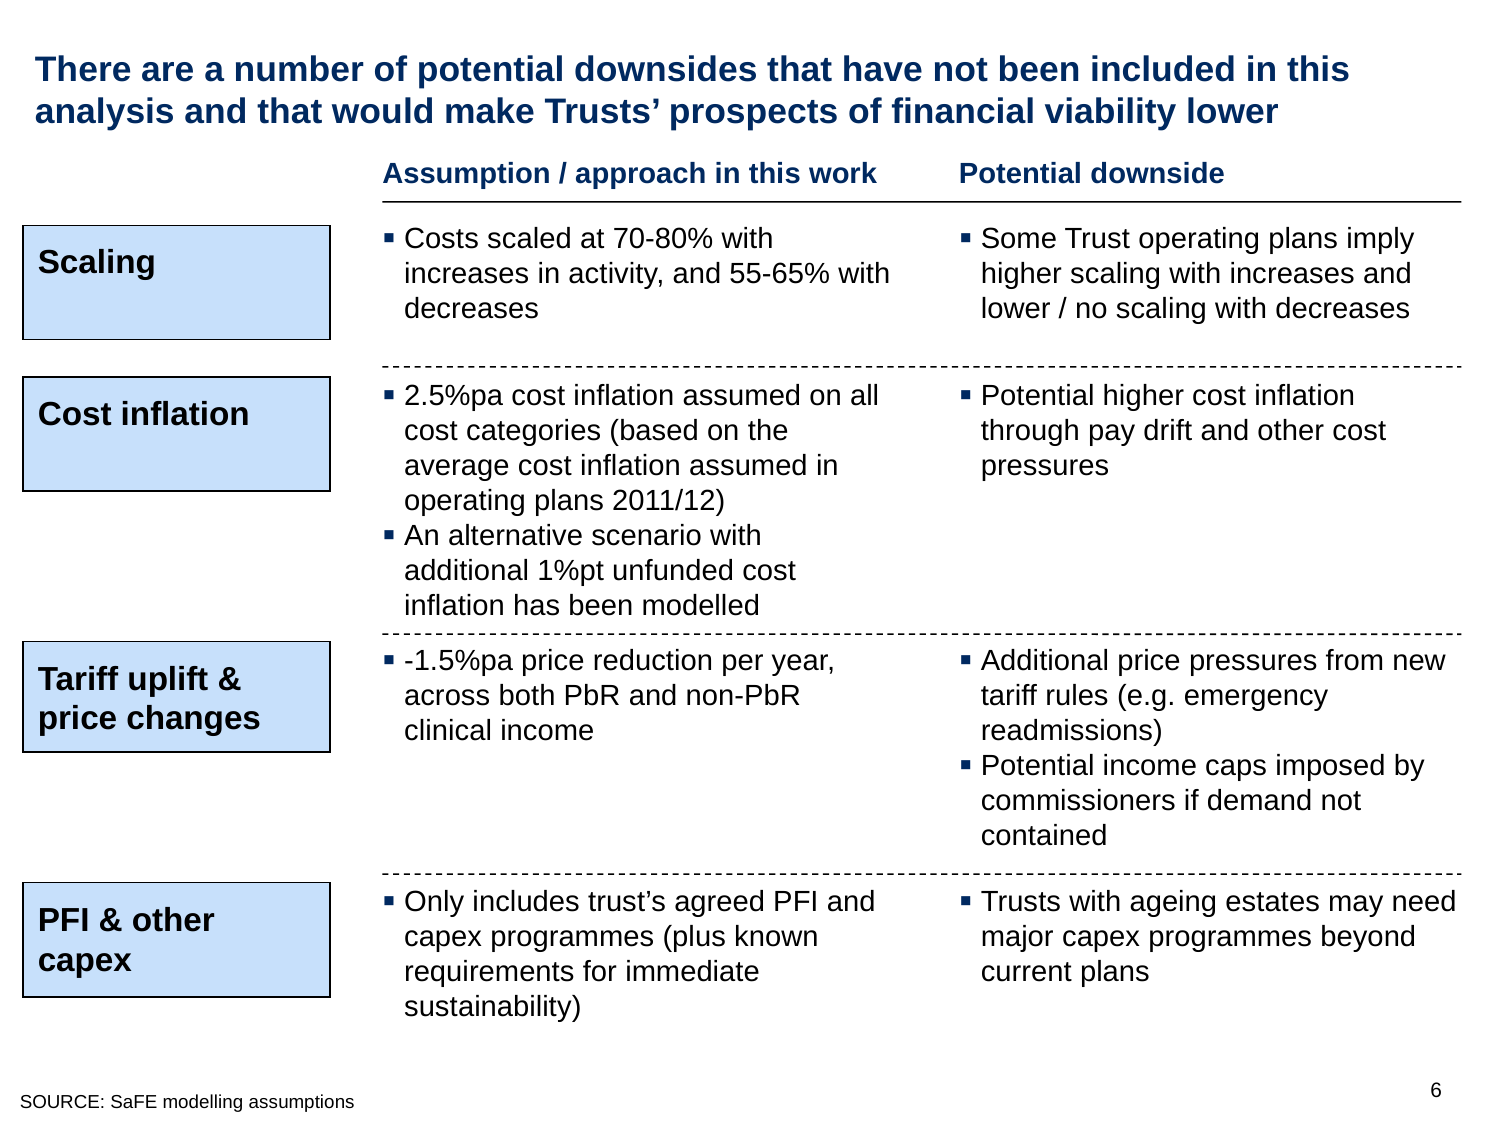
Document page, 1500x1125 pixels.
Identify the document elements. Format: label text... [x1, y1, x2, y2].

text_box Cost inflation [22, 376, 331, 491]
text_box Potential downside [958, 154, 1462, 190]
slide_number 6 [1430, 1076, 1464, 1103]
text_box Only includes trust’s agreed PFI and capex programmes (plus known requirements for immediate sustainability) [382, 882, 896, 1058]
text_box Some Trust operating plans imply higher scaling with increases and lower / no scaling with decreases [958, 219, 1462, 325]
text_box Tariff uplift & price changes [22, 641, 331, 752]
text_box Potential higher cost inflation through pay drift and other cost pressures [958, 376, 1462, 482]
text_box Assumption / approach in this work [382, 154, 896, 190]
text_box -1.5%pa price reduction per year, across both PbR and non-PbR clinical income [382, 641, 896, 747]
text_box Costs scaled at 70-80% with increases in activity, and 55-65% with decreases [382, 219, 896, 325]
text_box 2.5%pa cost inflation assumed on all cost categories (based on the average cost inflation assumed in operating plans 2011/12) An alternative scenario with additional 1%pt unfunded cost inflation has been modelled [382, 376, 896, 622]
text_box PFI & other capex [22, 882, 331, 997]
text_box Additional price pressures from new tariff rules (e.g. emergency readmissions) Potential income caps imposed by commissioners if demand not contained [958, 641, 1462, 852]
text_box SOURCE: SaFE modelling assumptions [19, 1089, 1169, 1113]
title There are a number of potential downsides that have not been included in this analysis and that would make Trusts’ prospects of financial viability lower [19, 38, 1463, 142]
text_box Trusts with ageing estates may need major capex programmes beyond current plans [958, 882, 1462, 988]
text_box Scaling [22, 225, 331, 340]
